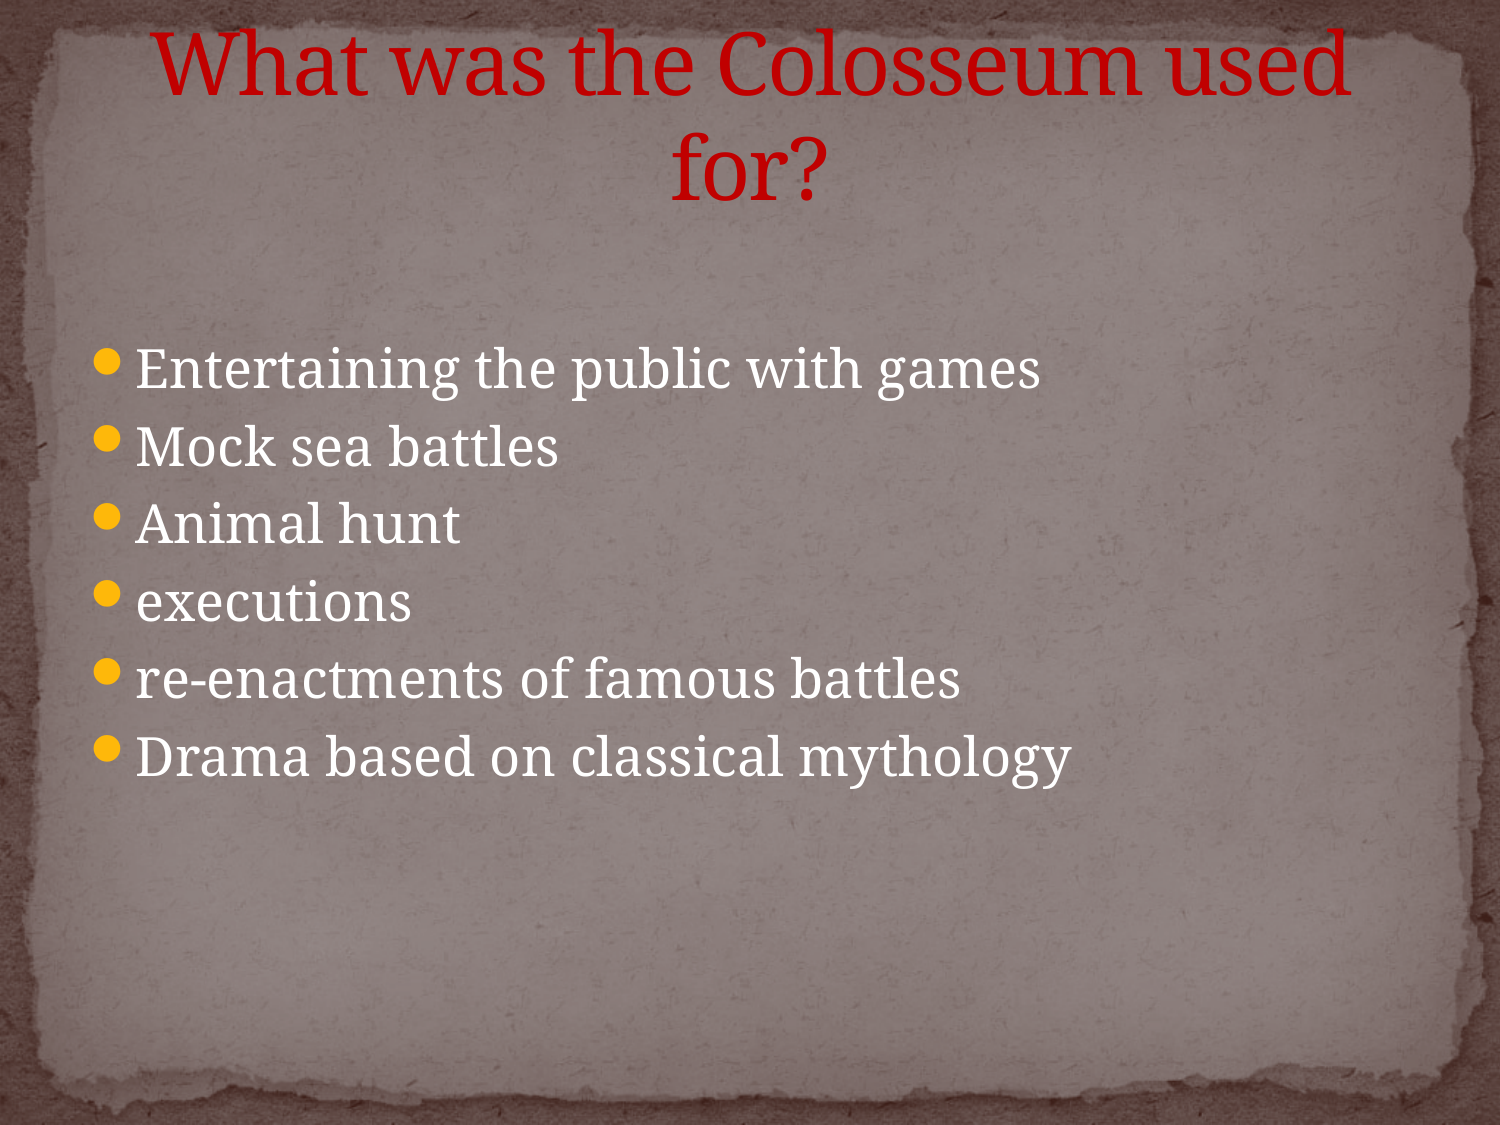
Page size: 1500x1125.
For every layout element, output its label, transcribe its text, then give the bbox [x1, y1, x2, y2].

title What was the Colosseum used for? [74, 24, 1425, 225]
list Entertaining the public with games Mock sea battles Animal hunt executions re-enactments of famous battles Drama based on classical mythology [75, 249, 1425, 1000]
